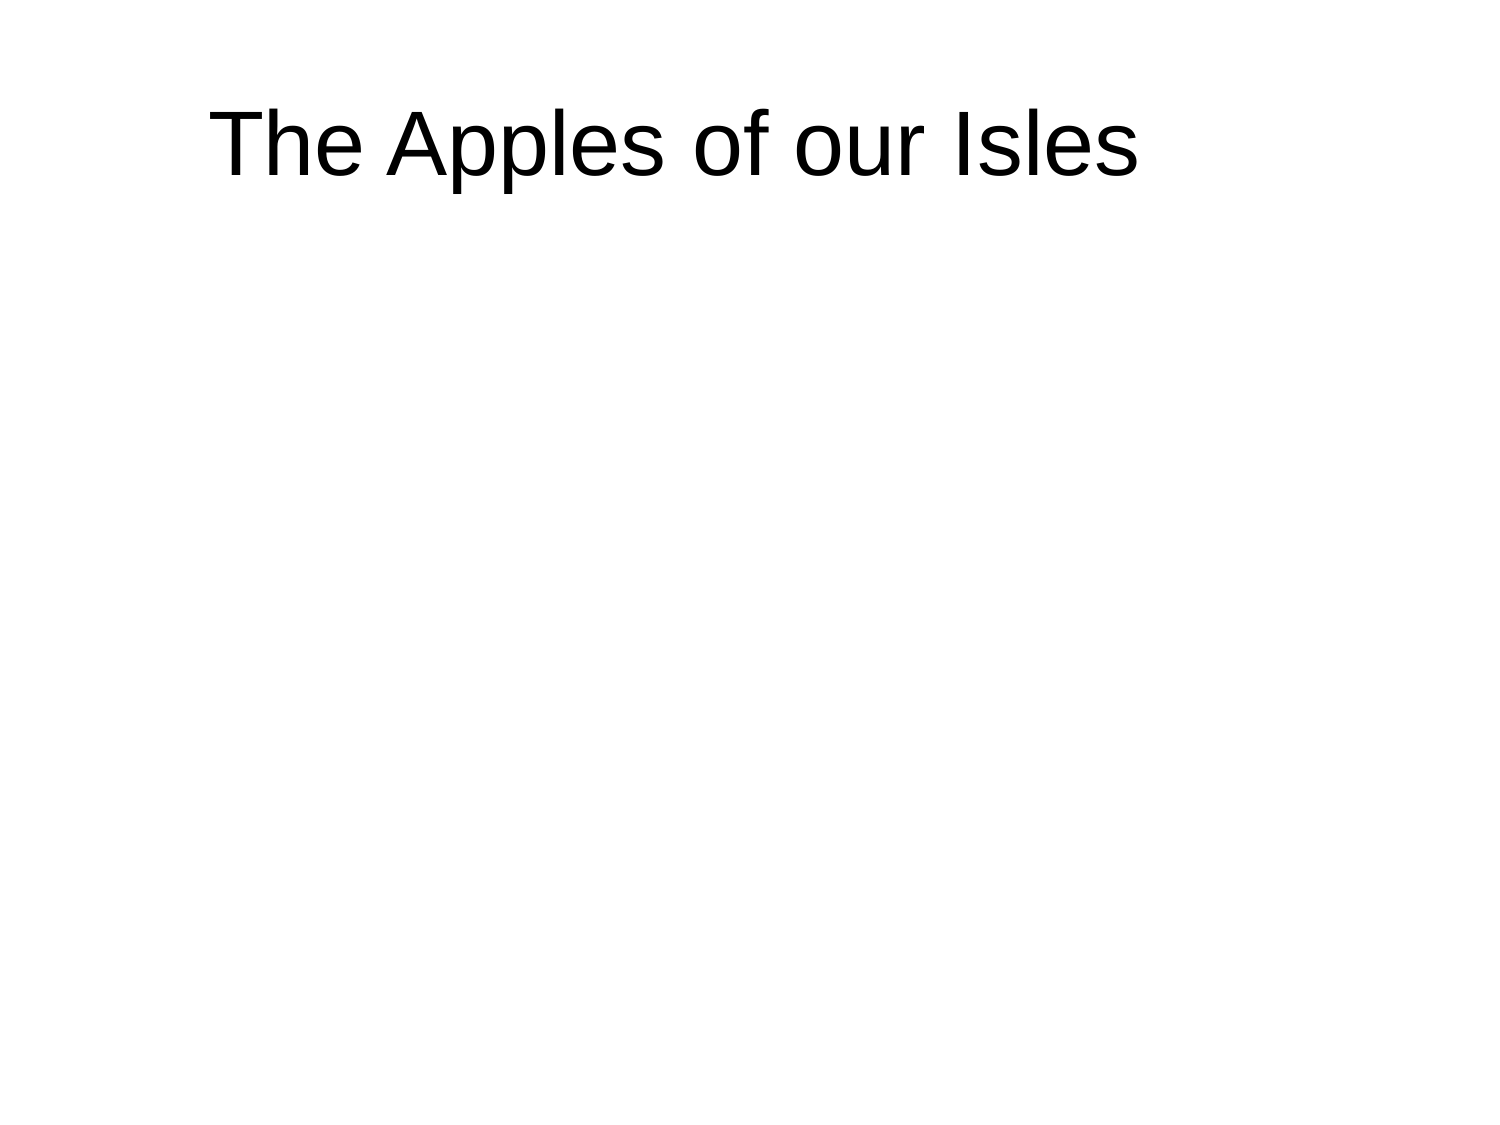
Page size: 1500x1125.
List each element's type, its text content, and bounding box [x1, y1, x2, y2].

title The Apples of our Isles [0, 44, 1351, 233]
